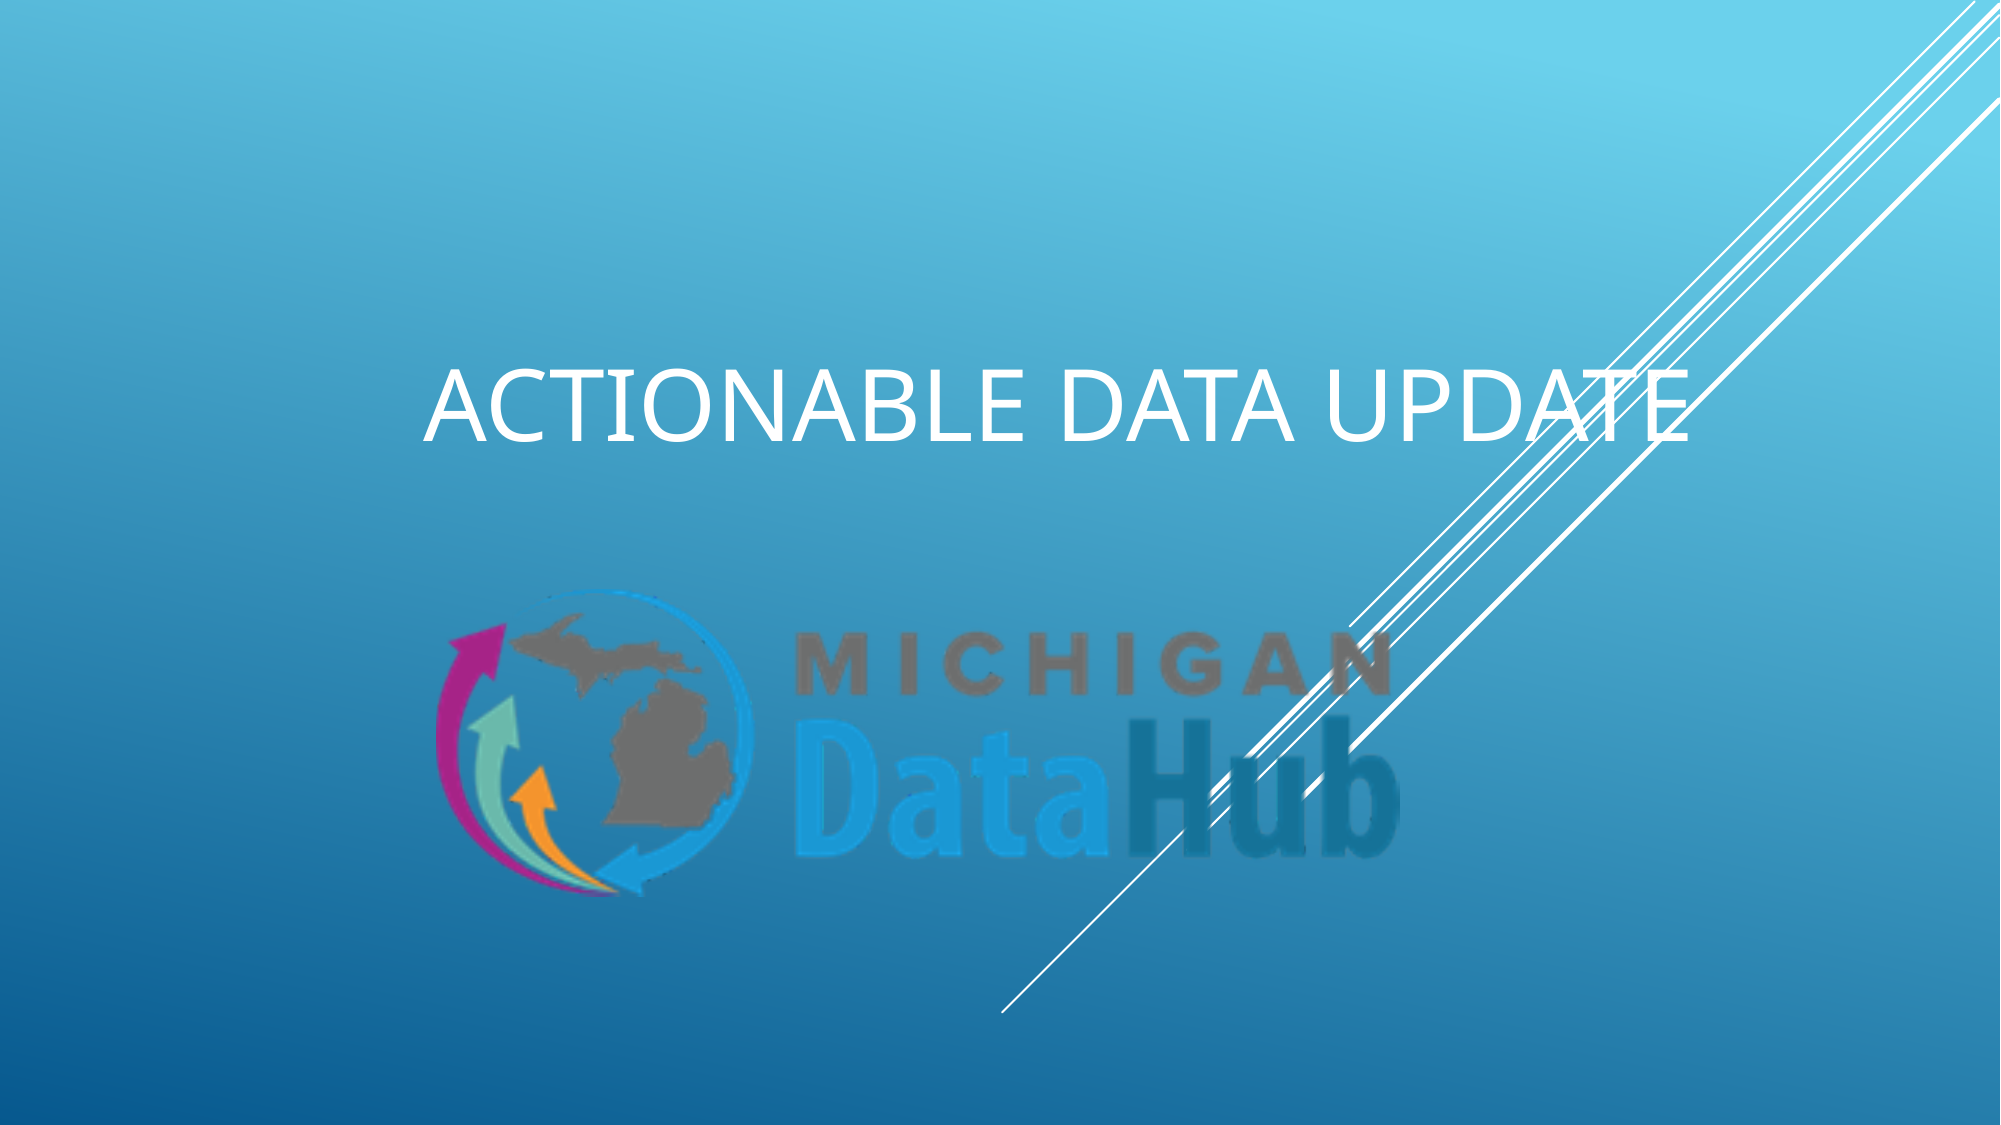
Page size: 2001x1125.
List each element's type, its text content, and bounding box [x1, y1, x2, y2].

picture [436, 589, 1400, 898]
title Actionable Data UPDATE [408, 172, 1814, 590]
